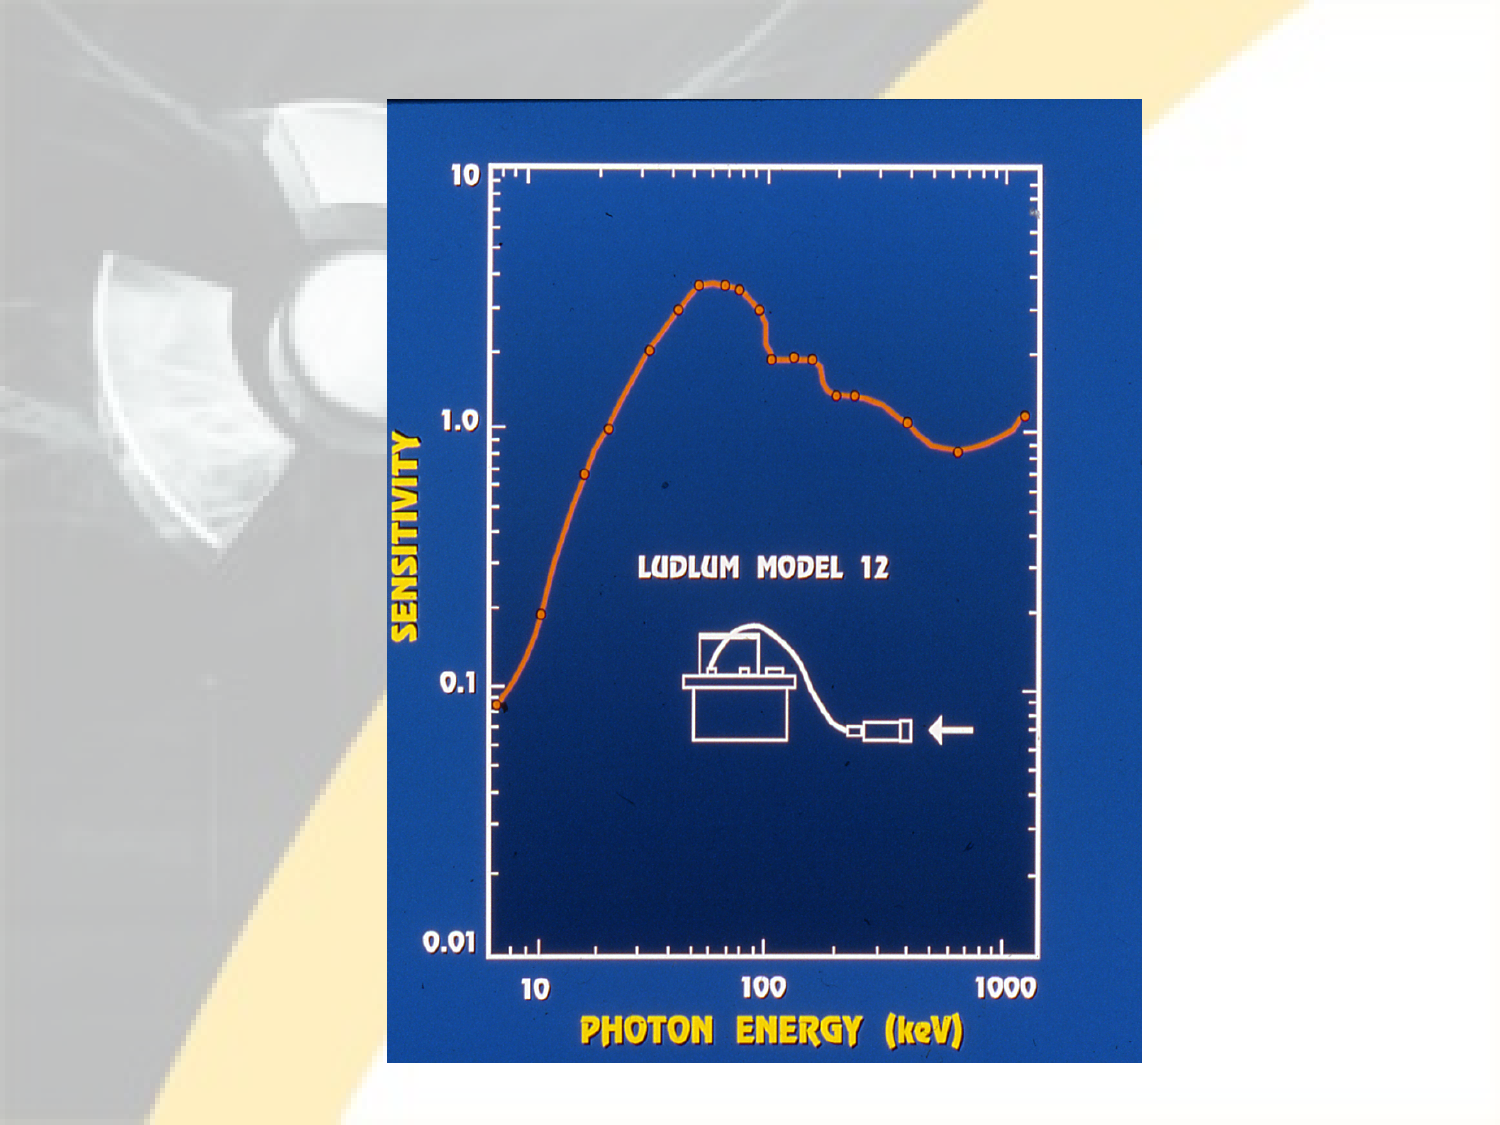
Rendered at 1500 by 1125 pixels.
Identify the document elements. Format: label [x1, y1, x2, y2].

picture [387, 99, 1142, 1063]
